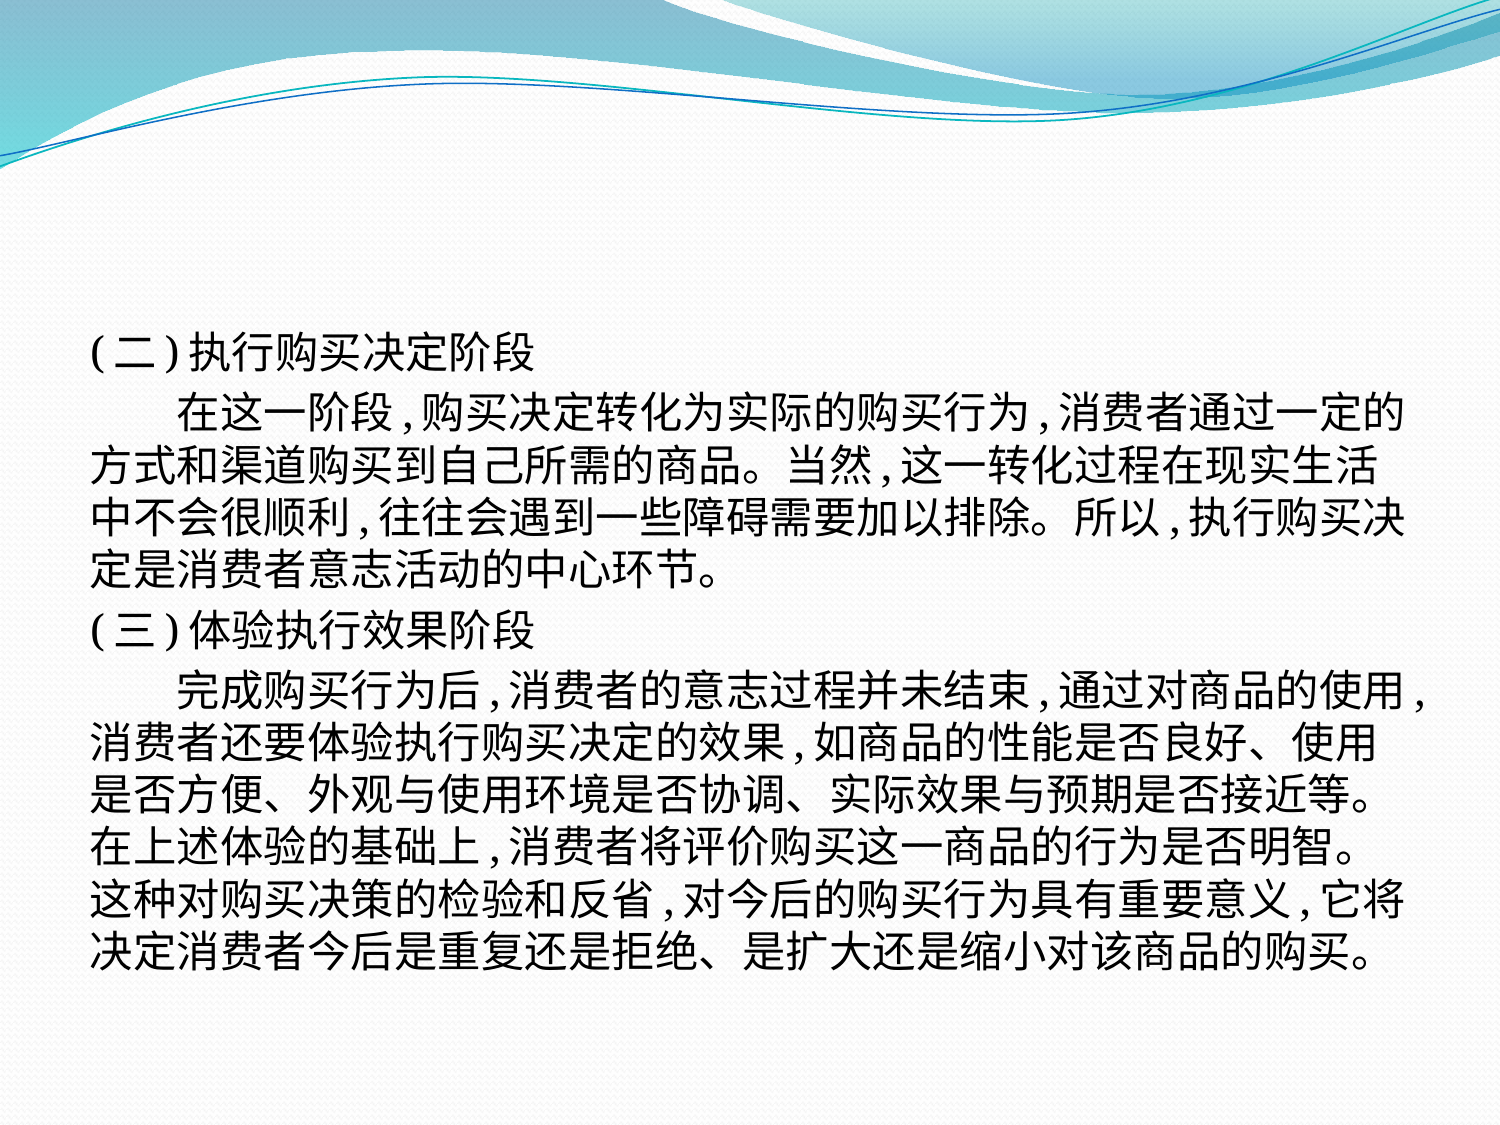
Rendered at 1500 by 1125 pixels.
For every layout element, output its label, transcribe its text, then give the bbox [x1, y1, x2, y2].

list (二)执行购买决定阶段 在这一阶段,购买决定转化为实际的购买行为,消费者通过一定的方式和渠道购买到自己所需的商品。当然,这一转化过程在现实生活中不会很顺利,往往会遇到一些障碍需要加以排除。所以,执行购买决定是消费者意志活动的中心环节。 (三)体验执行效果阶段 完成购买行为后,消费者的意志过程并未结束,通过对商品的使用,消费者还要体验执行购买决定的效果,如商品的性能是否良好、使用是否方便、外观与使用环境是否协调、实际效果与预期是否接近等。在上述体验的基础上,消费者将评价购买这一商品的行为是否明智。这种对购买决策的检验和反省,对今后的购买行为具有重要意义,它将决定消费者今后是重复还是拒绝、是扩大还是缩小对该商品的购买。 [75, 317, 1425, 1038]
